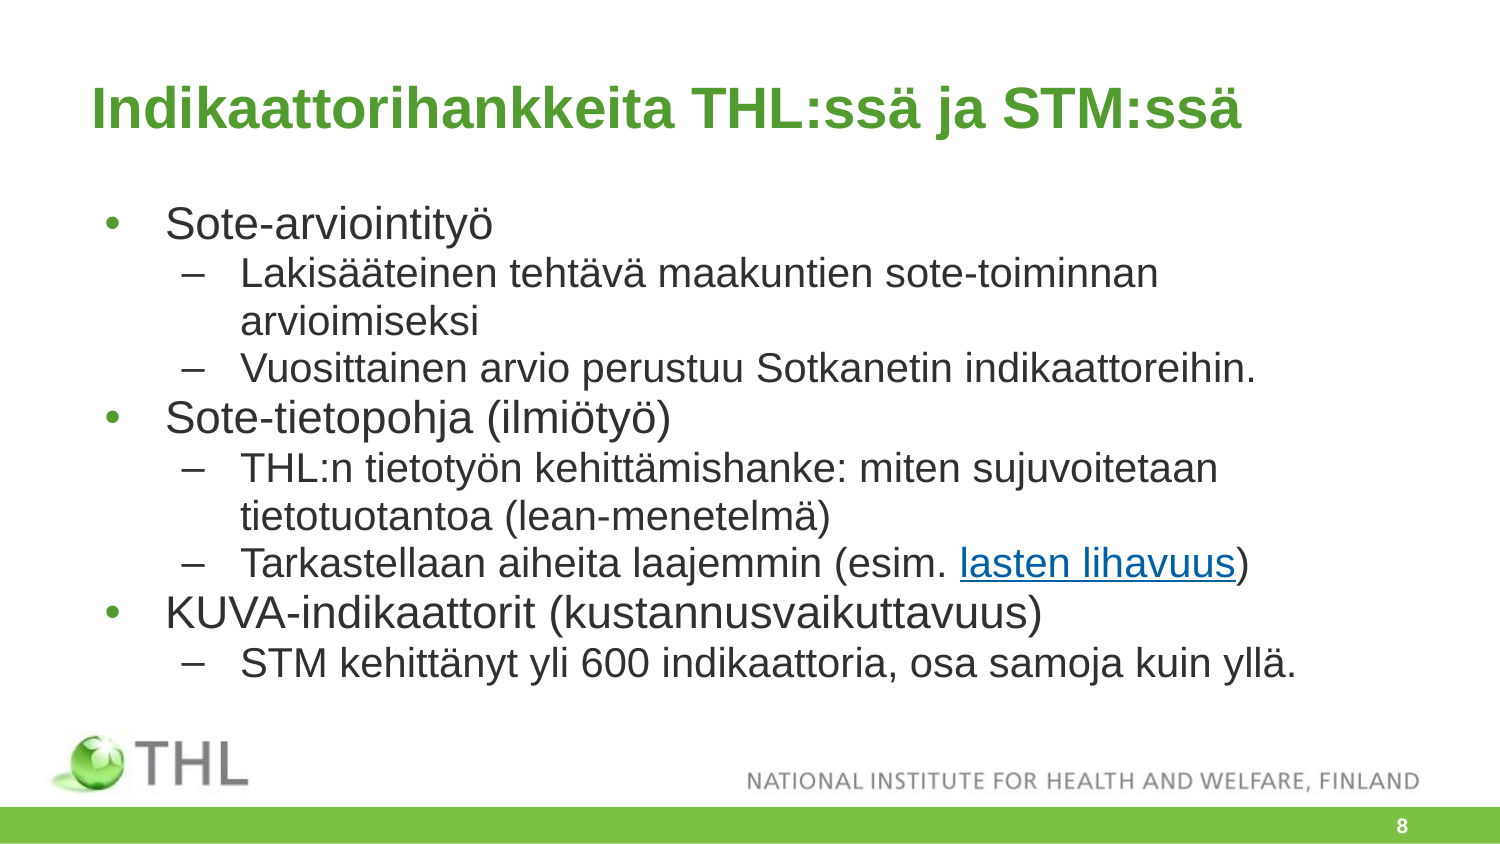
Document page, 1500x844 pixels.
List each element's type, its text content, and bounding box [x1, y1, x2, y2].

picture [24, 719, 275, 803]
list Sote-arviointityö Lakisääteinen tehtävä maakuntien sote-toiminnan arvioimiseksi Vuosittainen arvio perustuu Sotkanetin indikaattoreihin. Sote-tietopohja (ilmiötyö) THL:n tietotyön kehittämishanke: miten sujuvoitetaan tietotuotantoa (lean-menetelmä) Tarkastellaan aiheita laajemmin (esim. lasten lihavuus) KUVA-indikaattorit (kustannusvaikuttavuus) STM kehittänyt yli 600 indikaattoria, osa samoja kuin yllä. [75, 182, 1424, 724]
slide_number ‹#› [1246, 811, 1424, 839]
picture [715, 763, 1465, 801]
title Indikaattorihankkeita THL:ssä ja STM:ssä [76, 32, 1424, 156]
